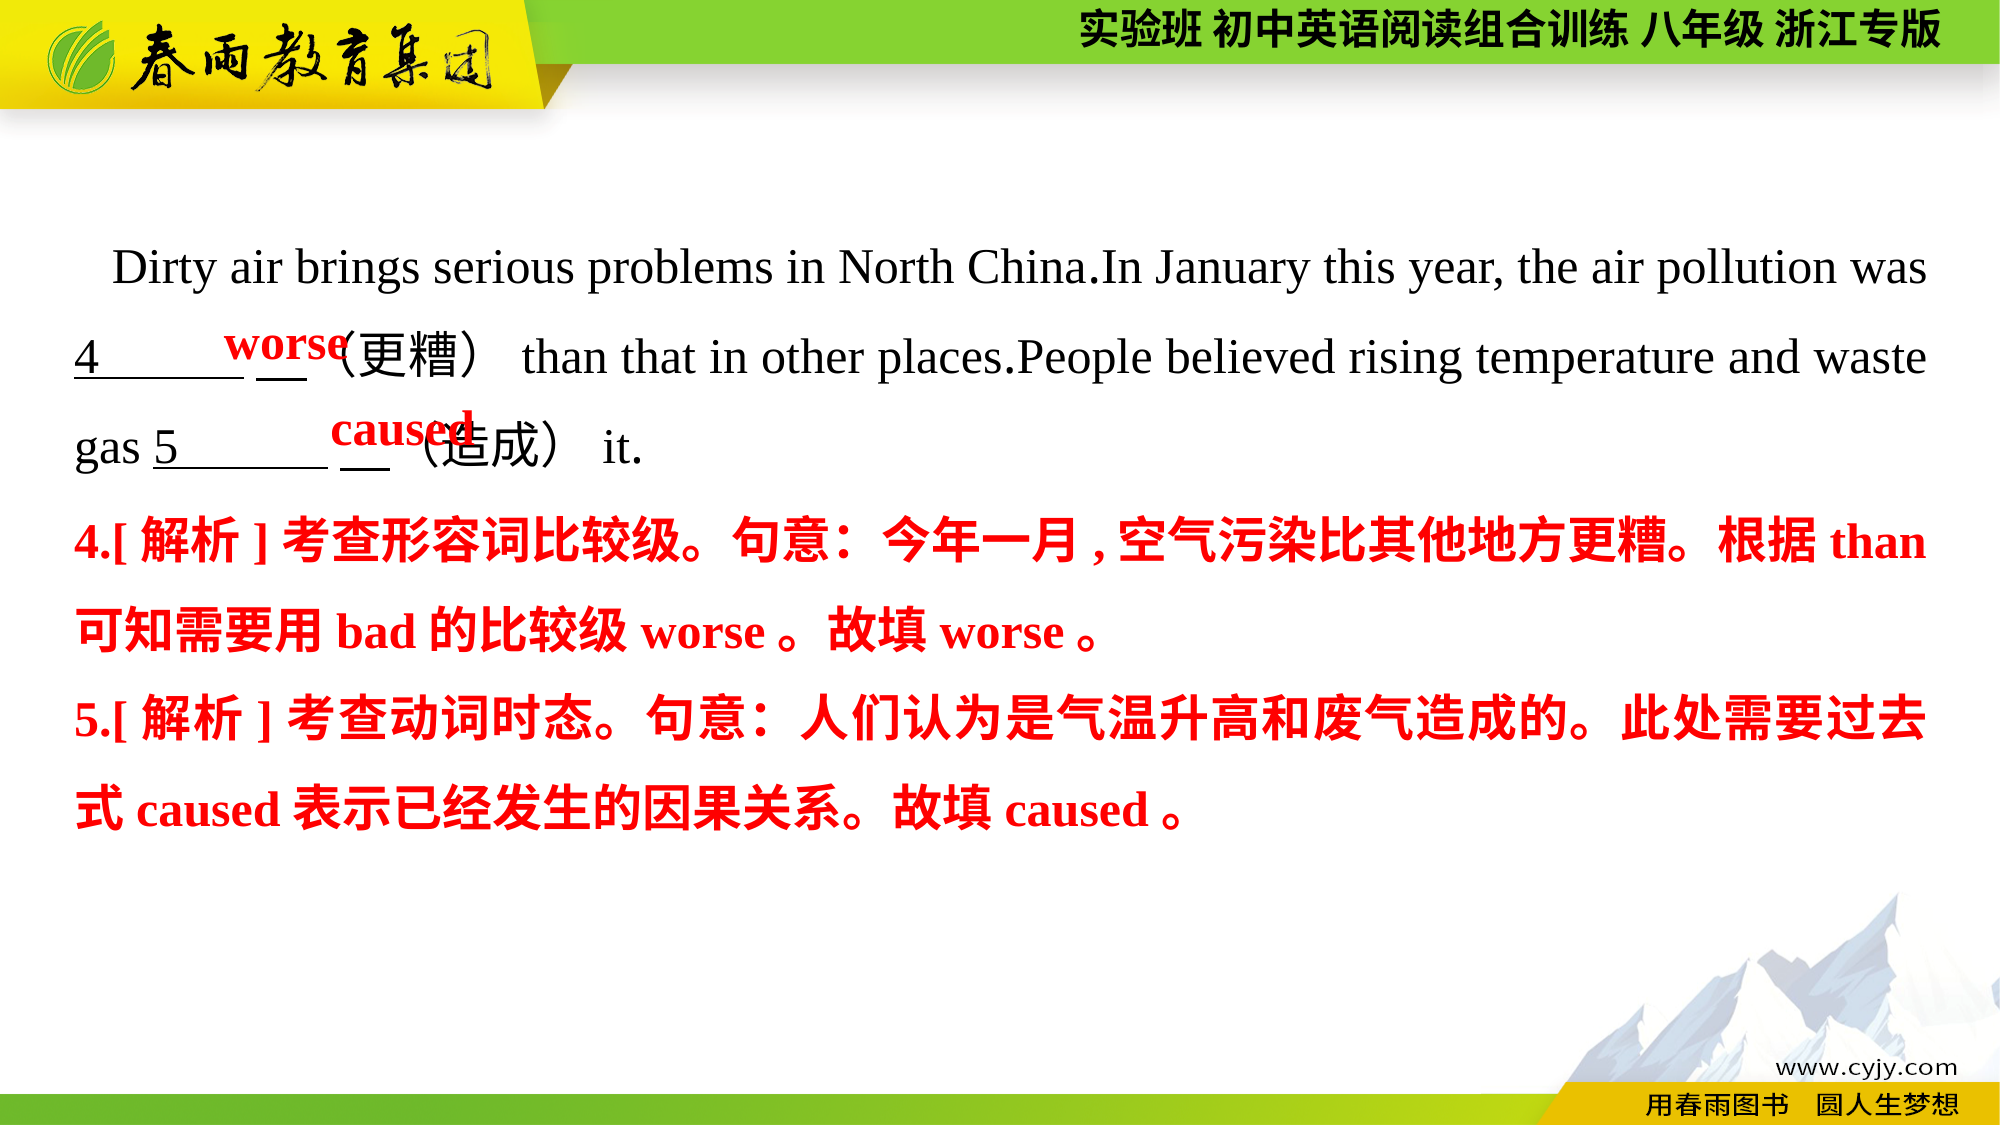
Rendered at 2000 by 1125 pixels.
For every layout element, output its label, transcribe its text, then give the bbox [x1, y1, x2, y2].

text_box 4.[解析]考查形容词比较级。句意：今年一月,空气污染比其他地方更糟。根据than可知需要用bad的比较级worse。故填worse。 [59, 471, 1944, 648]
text_box 5.[解析]考查动词时态。句意：人们认为是气温升高和废气造成的。此处需要过去式caused表示已经发生的因果关系。故填caused。 [59, 648, 1944, 844]
text_box caused [315, 387, 490, 463]
text_box worse [209, 302, 365, 378]
picture [0, 0, 2000, 1125]
list Dirty air brings serious problems in North China.In January this year, the air pollution was 4 （更糟）than that in other places.People believed rising temperature and waste gas 5 （造成）it. [59, 196, 1944, 471]
